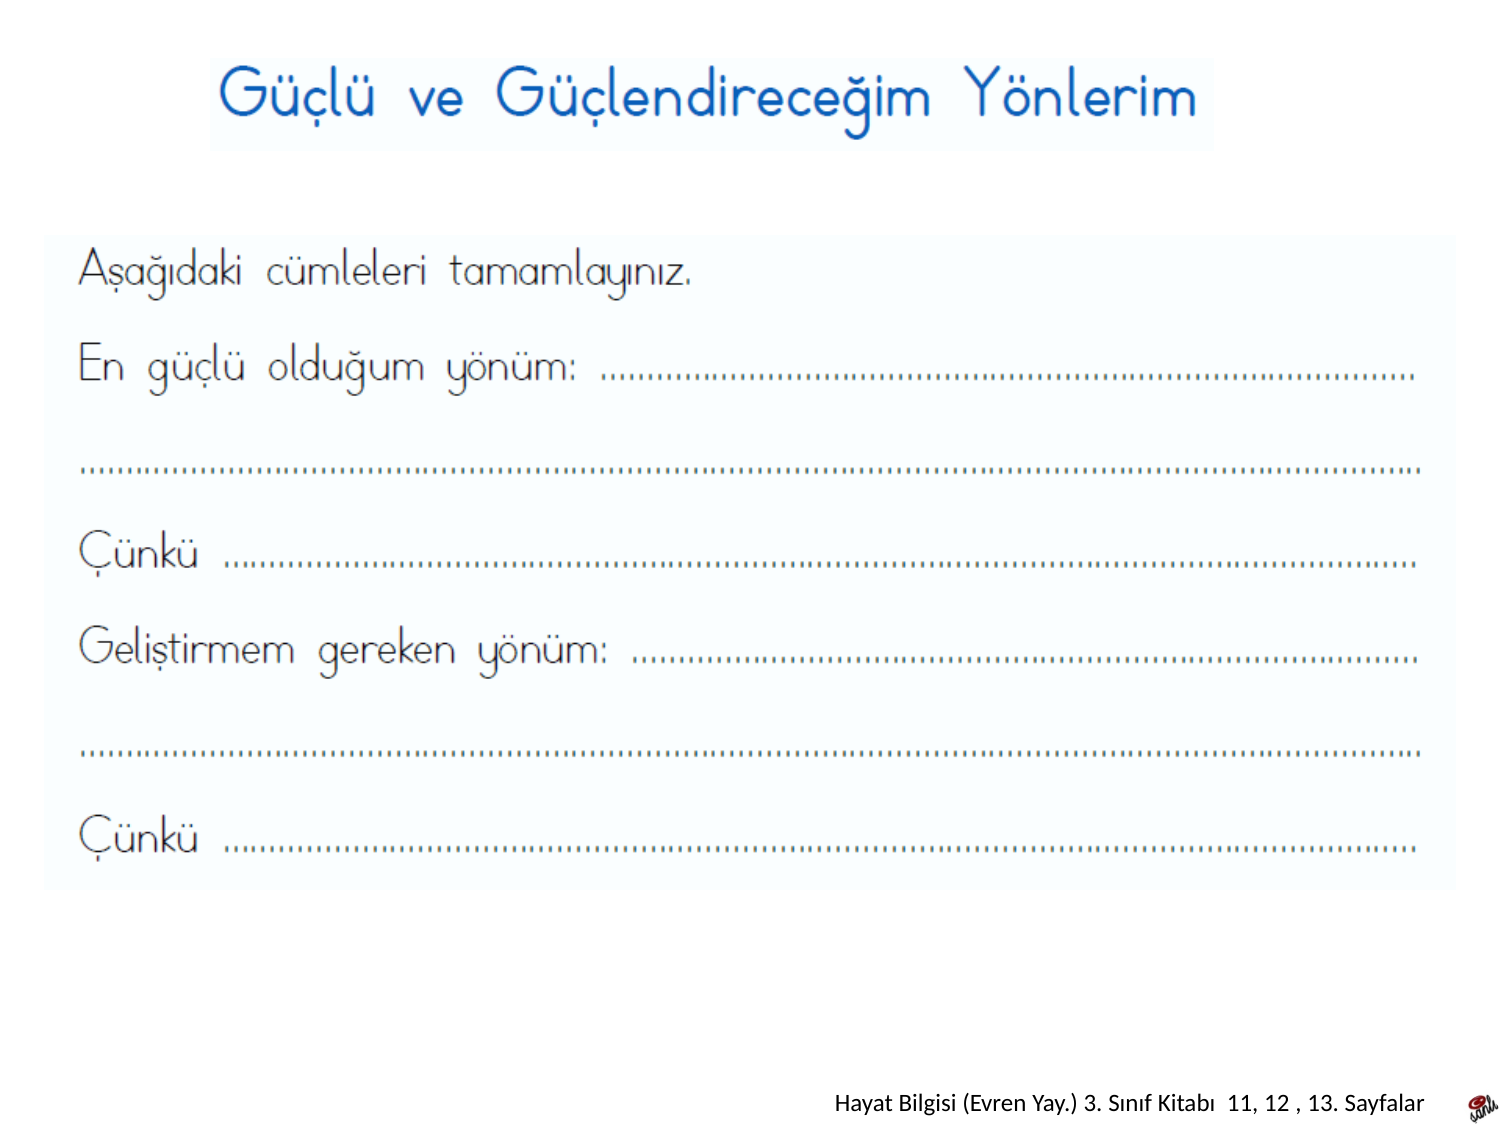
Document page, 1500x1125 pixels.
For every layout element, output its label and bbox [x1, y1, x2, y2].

picture [210, 58, 1214, 151]
picture [44, 234, 1456, 890]
picture [1462, 1090, 1499, 1124]
